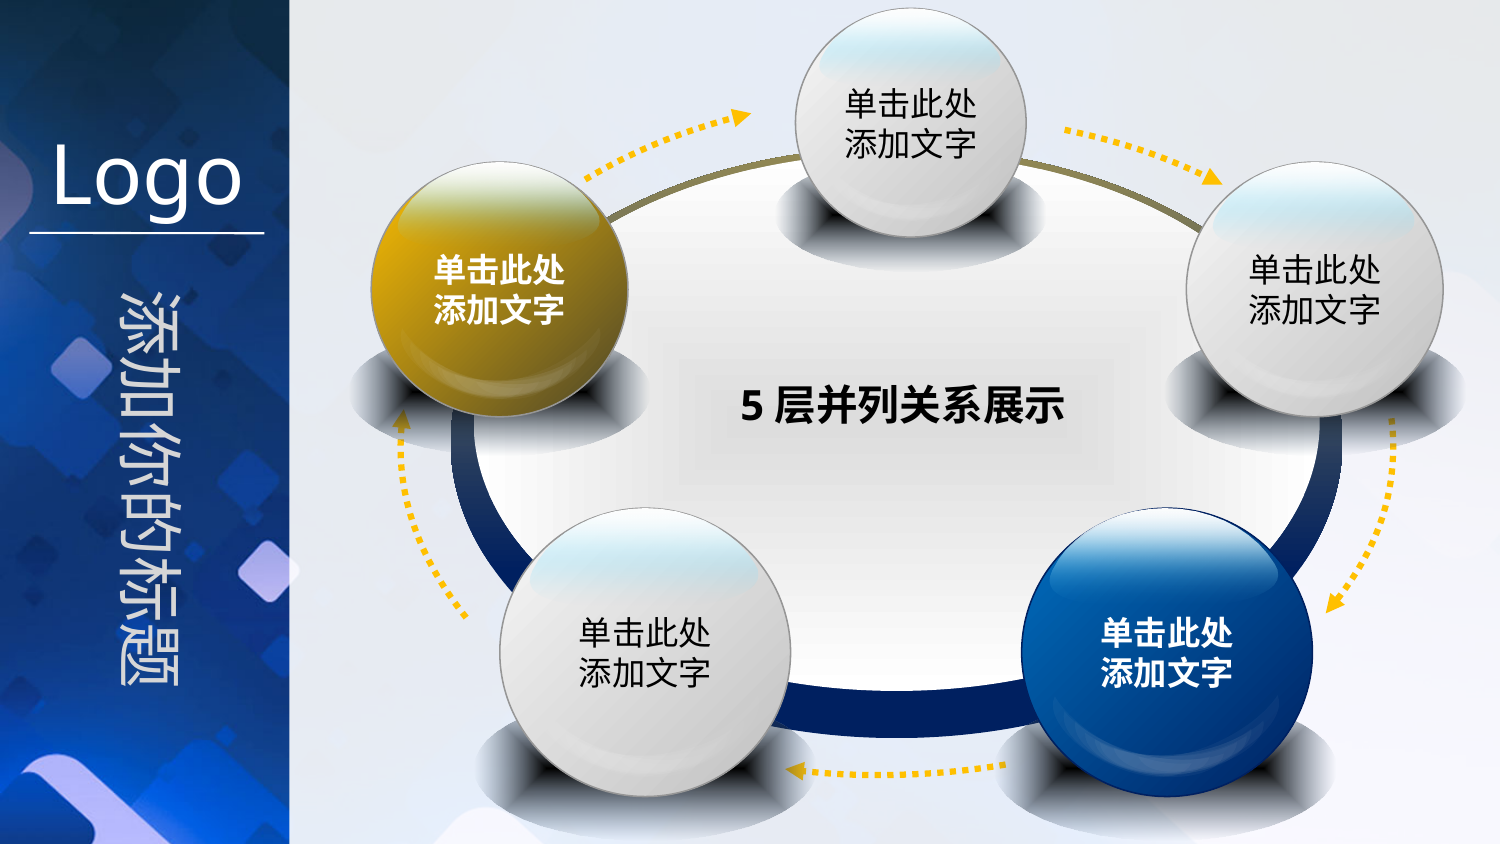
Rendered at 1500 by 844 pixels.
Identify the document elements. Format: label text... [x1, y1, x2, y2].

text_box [774, 8, 1047, 273]
picture [0, 0, 289, 844]
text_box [389, 113, 1394, 776]
text_box 添加你的标题 [88, 274, 200, 768]
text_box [473, 507, 817, 841]
text_box Logo [34, 113, 260, 229]
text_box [1163, 161, 1467, 456]
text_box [993, 507, 1337, 841]
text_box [348, 161, 652, 456]
